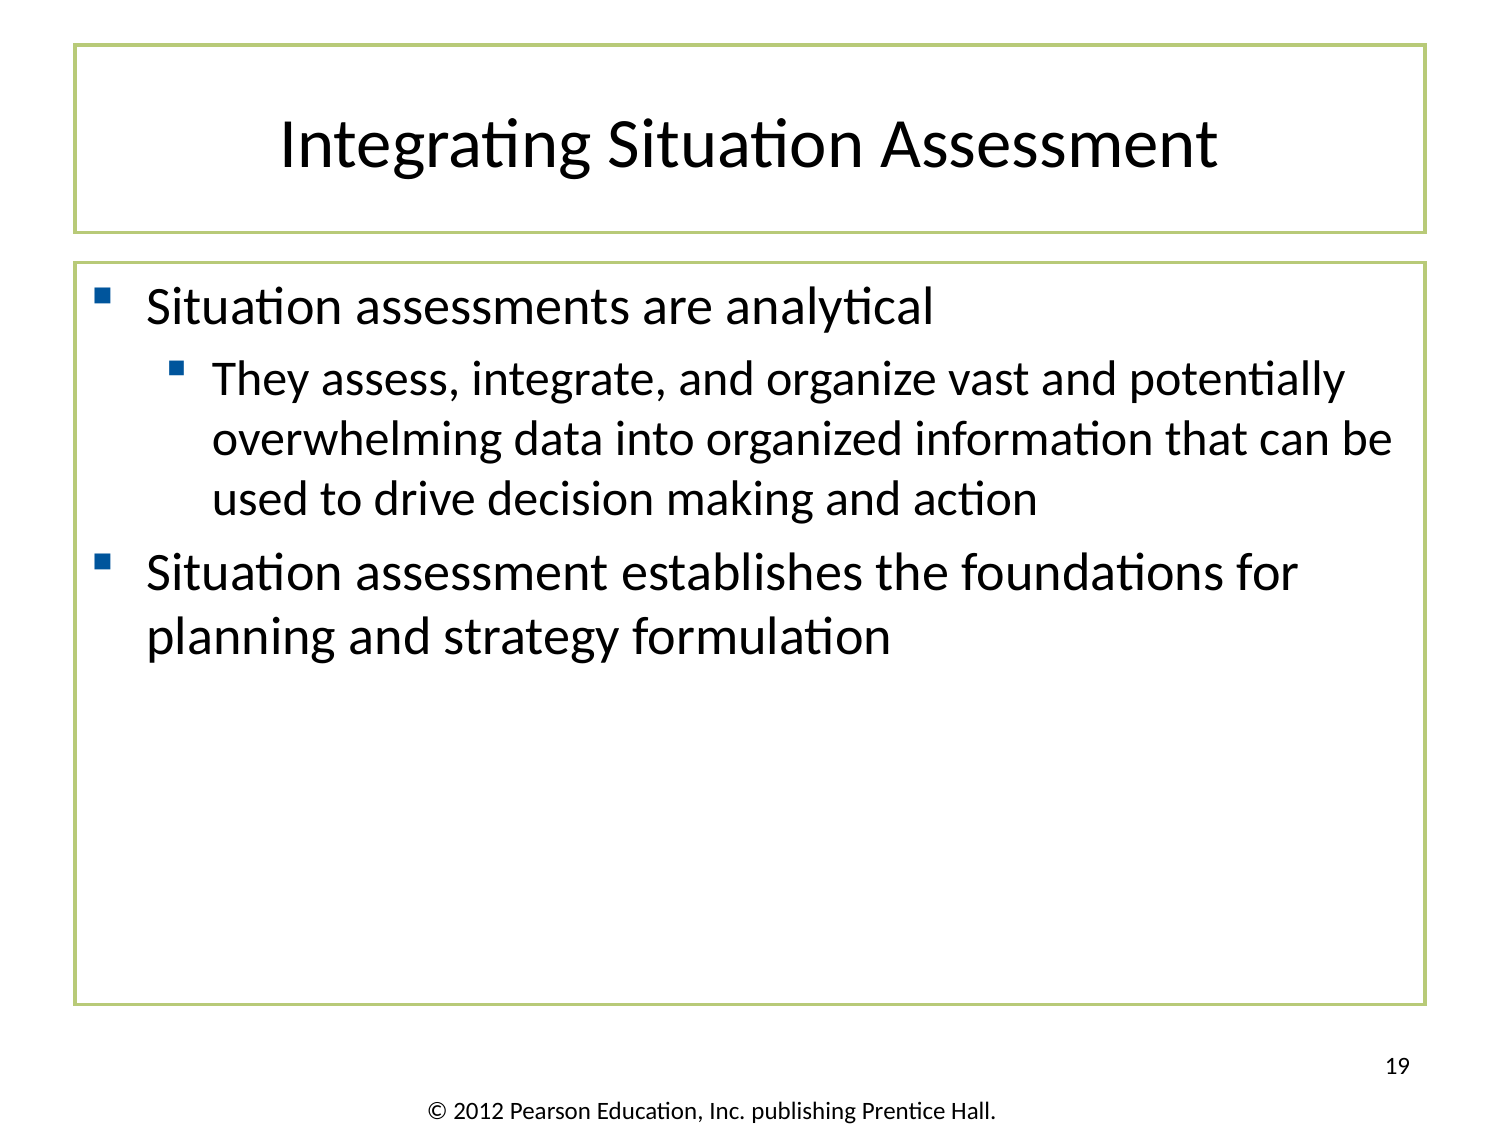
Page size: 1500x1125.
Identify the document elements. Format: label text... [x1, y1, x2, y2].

title Integrating Situation Assessment [73, 43, 1427, 234]
slide_number 19 [1074, 1042, 1425, 1103]
list Situation assessments are analytical They assess, integrate, and organize vast and potentially overwhelming data into organized information that can be used to drive decision making and action Situation assessment establishes the foundations for planning and strategy formulation [73, 261, 1427, 1006]
